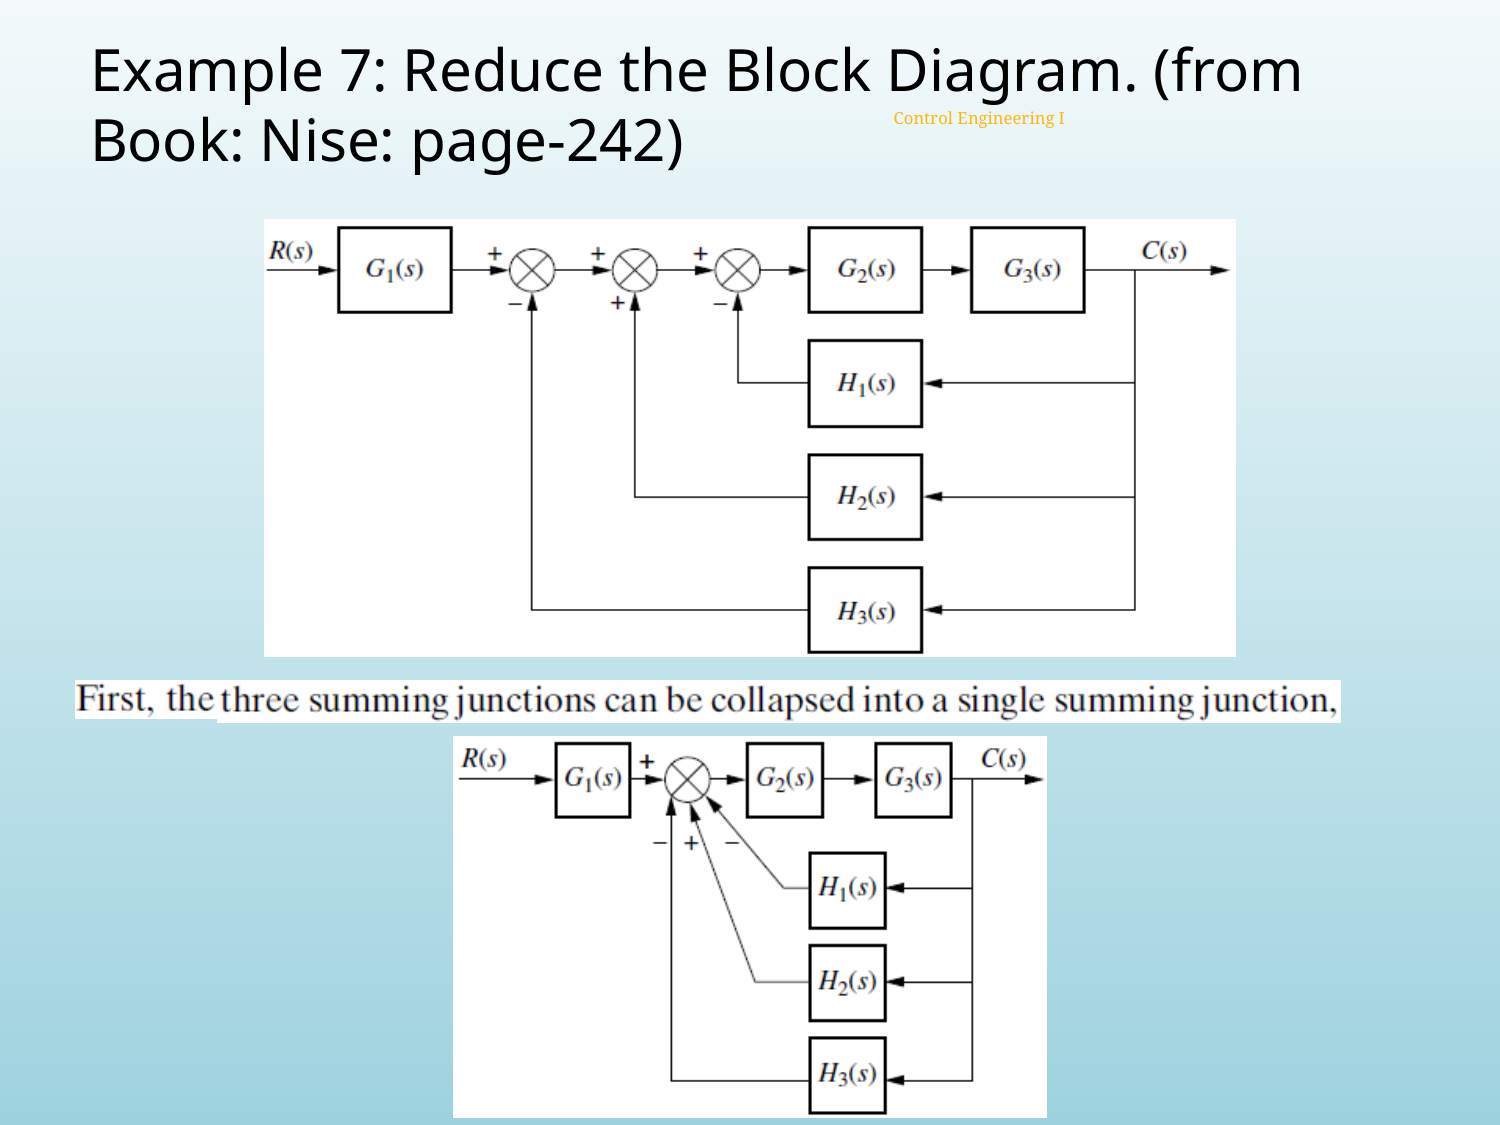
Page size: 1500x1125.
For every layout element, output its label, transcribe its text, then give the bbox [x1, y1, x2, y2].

footer Control Engineering I [862, 100, 1080, 176]
picture [453, 736, 1047, 1118]
title Example 7: Reduce the Block Diagram. (from Book: Nise: page-242) [75, 12, 1438, 195]
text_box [74, 680, 1341, 724]
picture [263, 219, 1237, 658]
